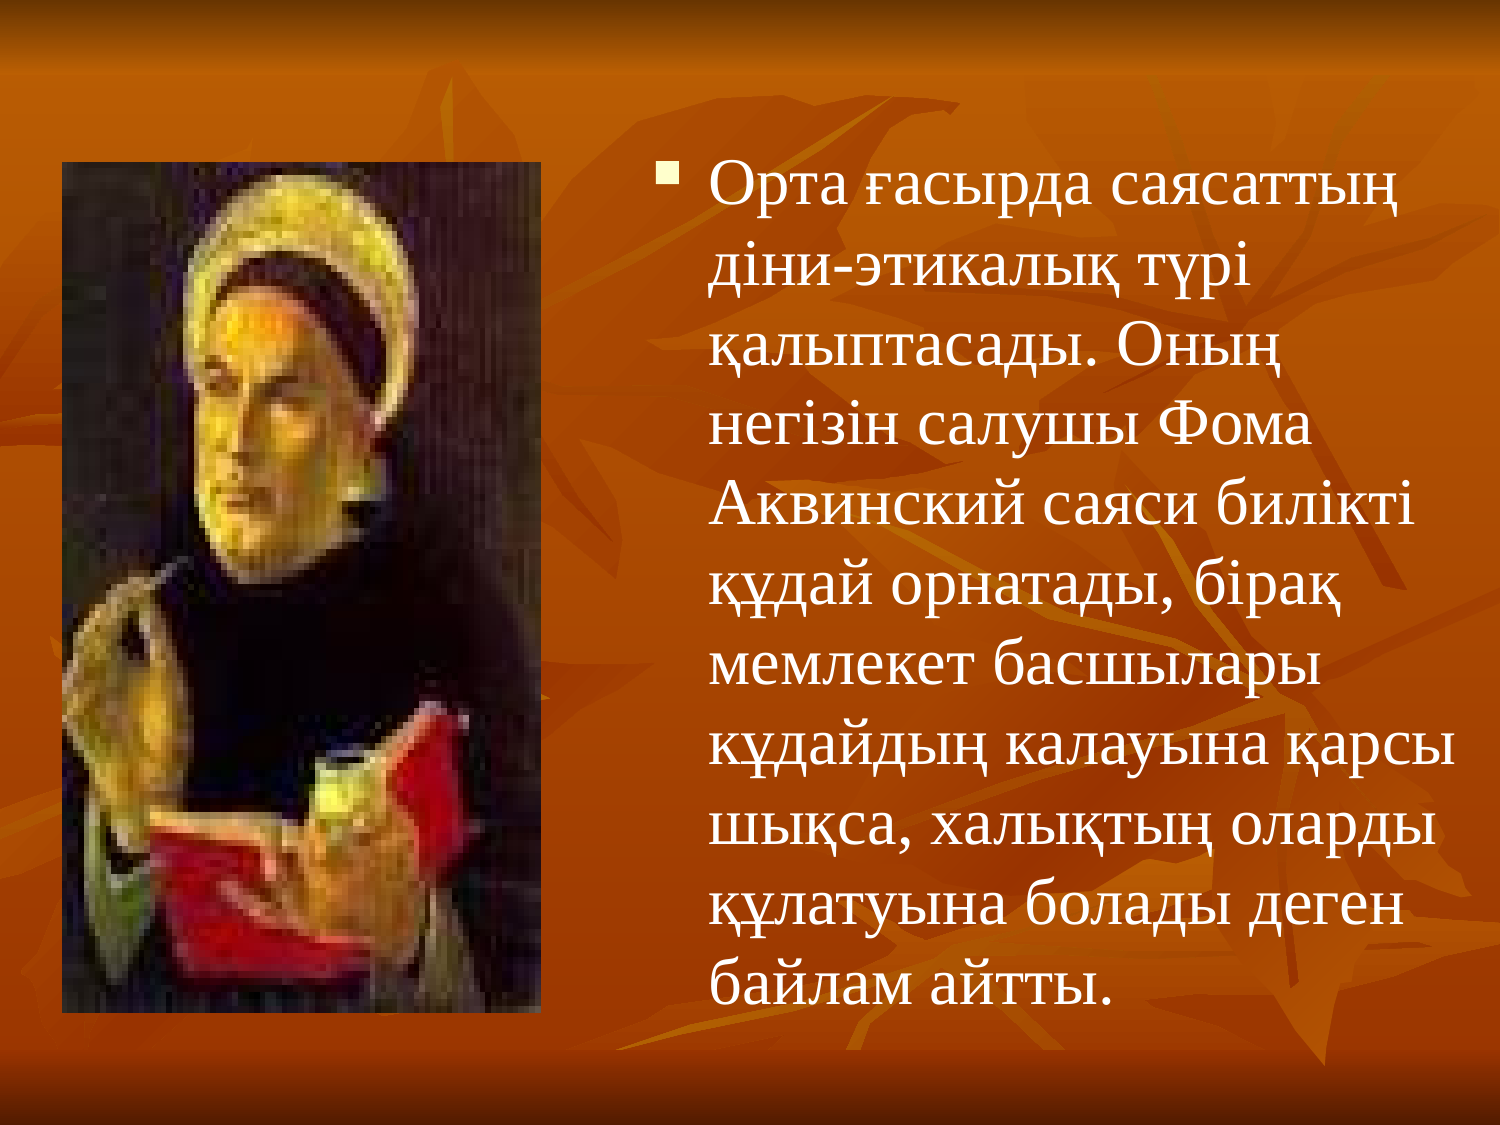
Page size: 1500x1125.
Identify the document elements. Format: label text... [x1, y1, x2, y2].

picture [62, 162, 541, 1013]
list Орта ғасырда саясаттың діни-этикалық түрі қалыптасады. Оның негізін салушы Фома Аквинский саяси билікті құдай орнатады, бірақ мемлекет басшылары кұдайдың калауына қарсы шықса, халықтың оларды құлатуына болады деген байлам айтты. [637, 37, 1500, 1101]
